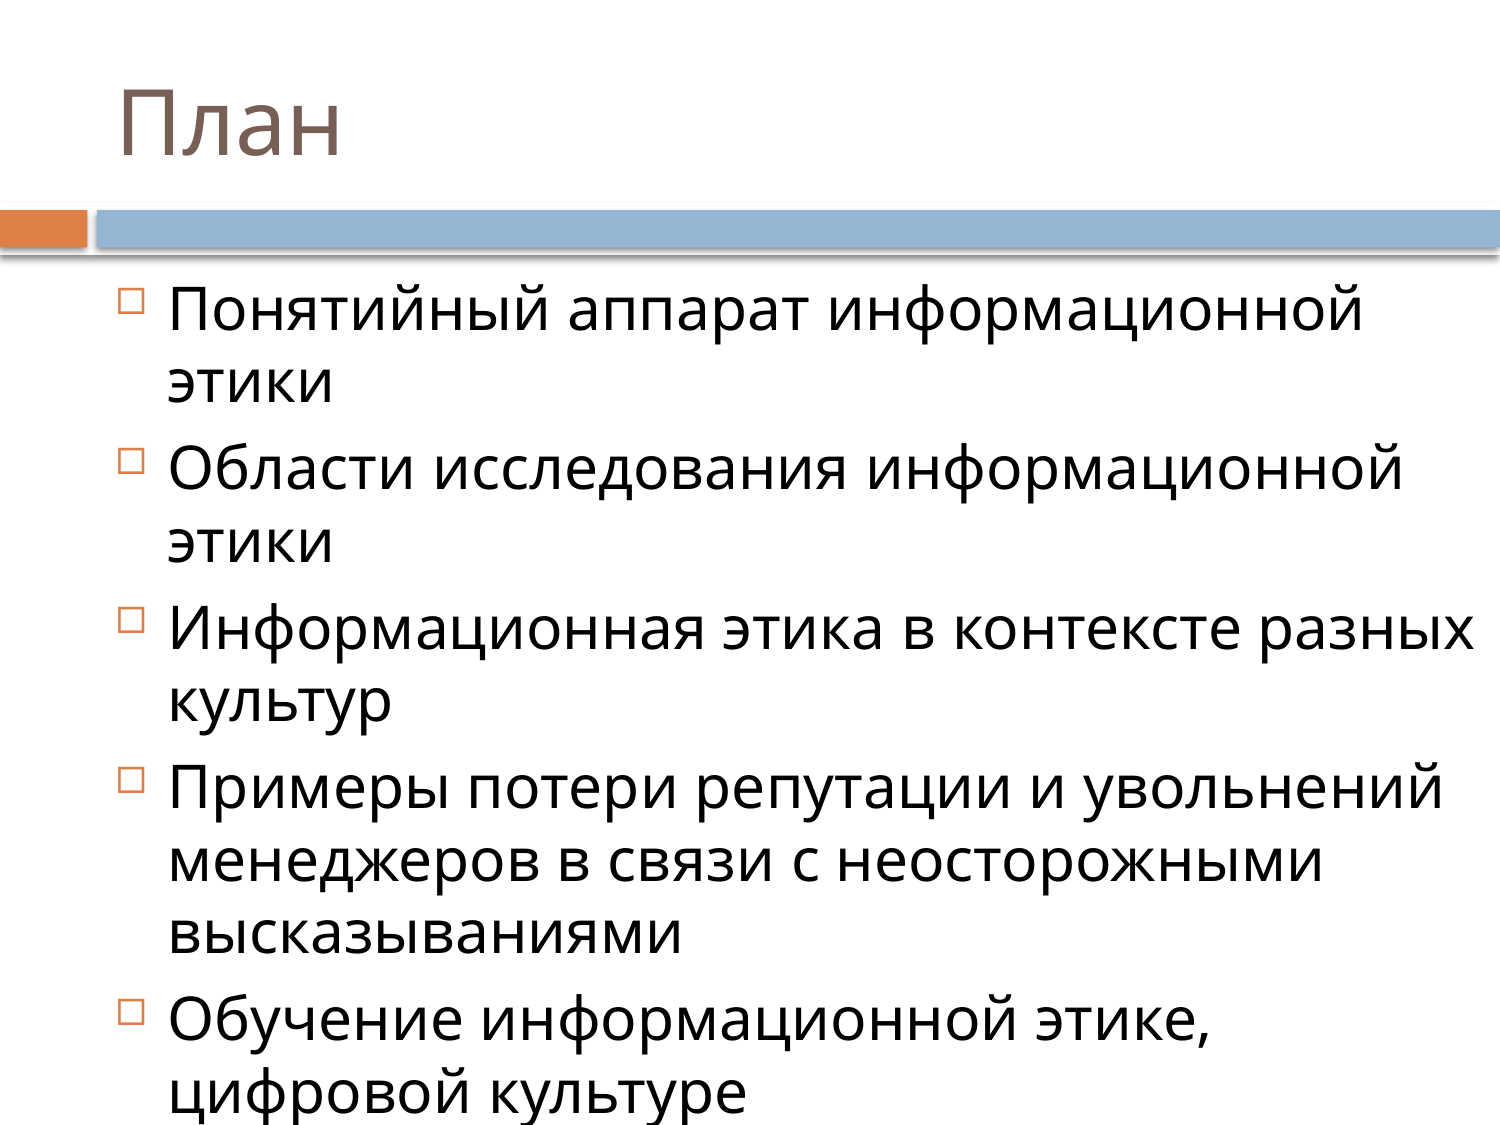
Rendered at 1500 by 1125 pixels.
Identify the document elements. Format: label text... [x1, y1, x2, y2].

title План [100, 37, 1438, 200]
list Понятийный аппарат информационной этики Области исследования информационной этики Информационная этика в контексте разных культур Примеры потери репутации и увольнений менеджеров в связи с неосторожными высказываниями Обучение информационной этике, цифровой культуре [100, 262, 1500, 1000]
